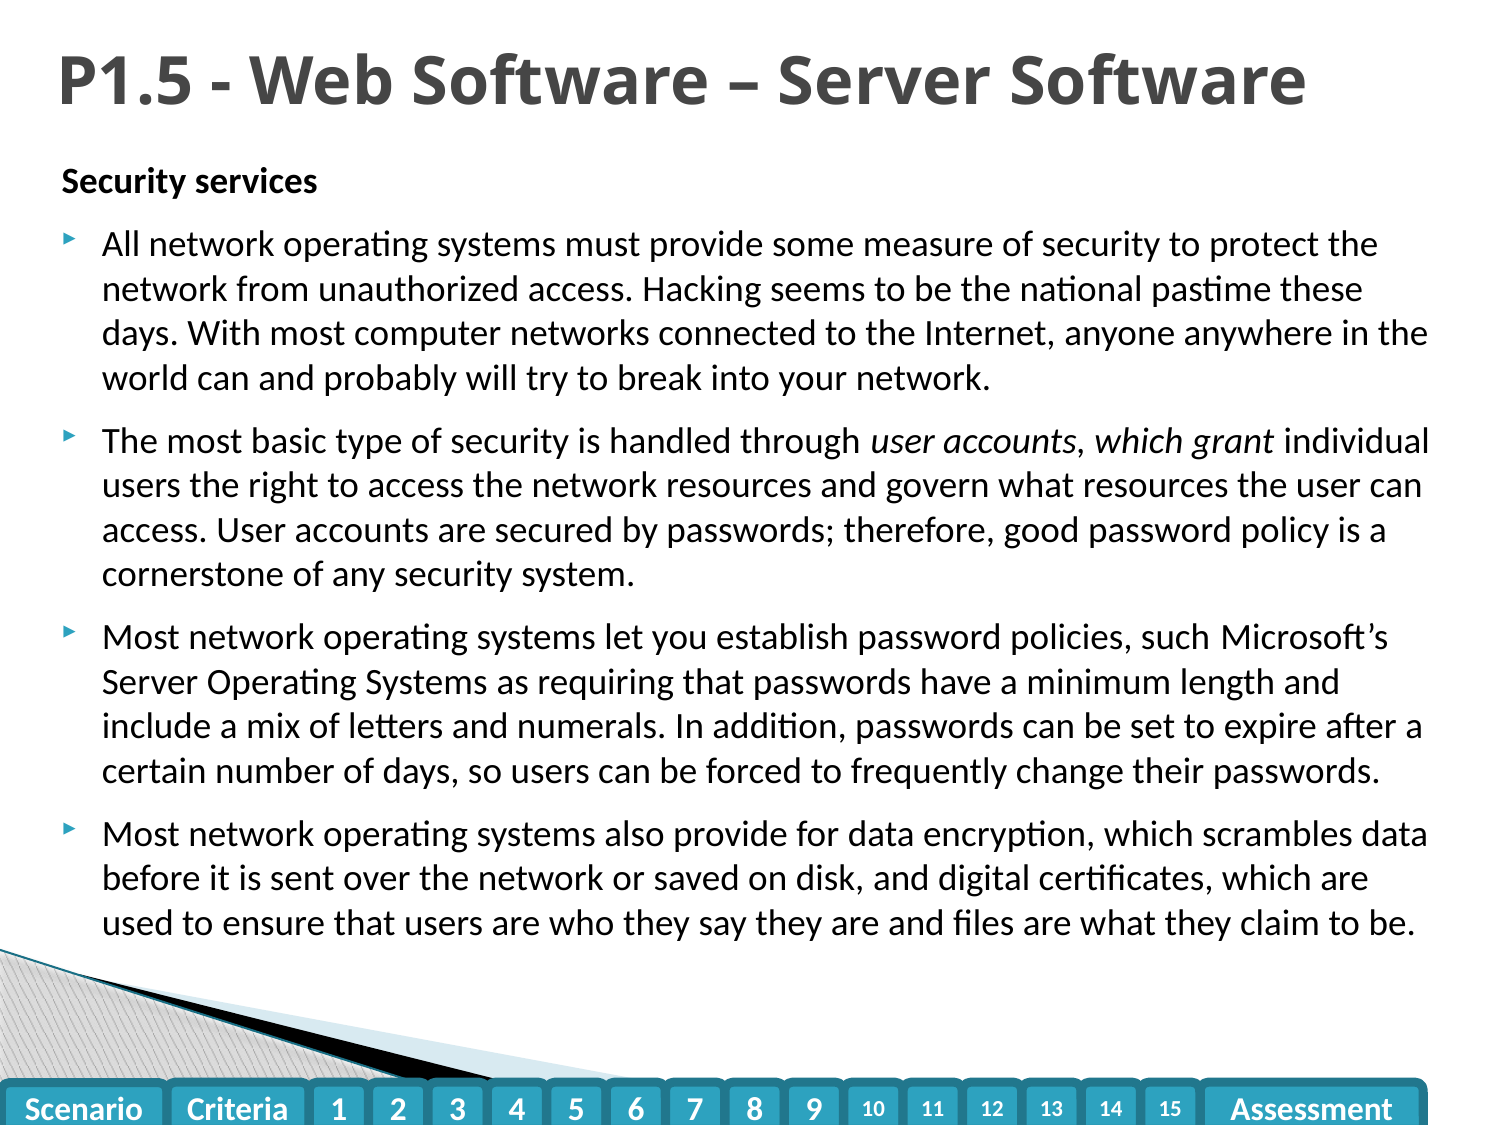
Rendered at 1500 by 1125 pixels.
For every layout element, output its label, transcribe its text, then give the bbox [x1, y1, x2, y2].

list Security services All network operating systems must provide some measure of security to protect the network from unauthorized access. Hacking seems to be the national pastime these days. With most computer networks connected to the Internet, anyone anywhere in the world can and probably will try to break into your network. The most basic type of security is handled through user accounts, which grant individual users the right to access the network resources and govern what resources the user can access. User accounts are secured by passwords; therefore, good password policy is a cornerstone of any security system. Most network operating systems let you establish password policies, such Microsoft’s Server Operating Systems as requiring that passwords have a minimum length and include a mix of letters and numerals. In addition, passwords can be set to expire after a certain number of days, so users can be forced to frequently change their passwords. Most network operating systems also provide for data encryption, which scrambles data before it is sent over the network or saved on disk, and digital certificates, which are used to ensure that users are who they say they are and files are what they claim to be. [29, 149, 1459, 965]
title P1.5 - Web Software – Server Software [41, 19, 1392, 138]
